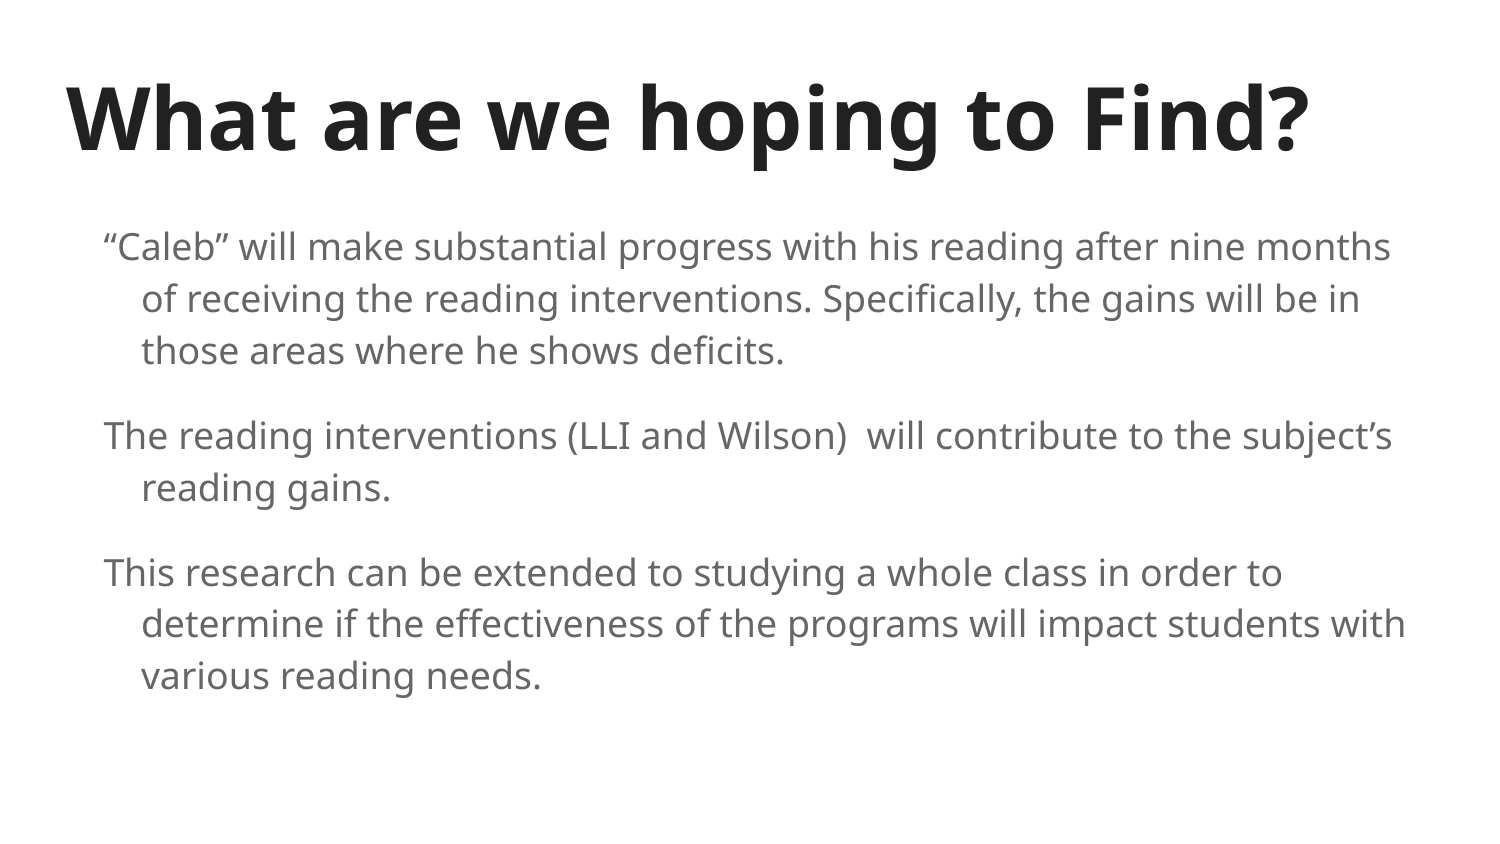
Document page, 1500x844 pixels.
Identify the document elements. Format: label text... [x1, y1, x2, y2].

list “Caleb” will make substantial progress with his reading after nine months of receiving the reading interventions. Specifically, the gains will be in those areas where he shows deficits. The reading interventions (LLI and Wilson) will contribute to the subject’s reading gains. This research can be extended to studying a whole class in order to determine if the effectiveness of the programs will impact students with various reading needs. [51, 201, 1449, 750]
title What are we hoping to Find? [51, 48, 1449, 180]
